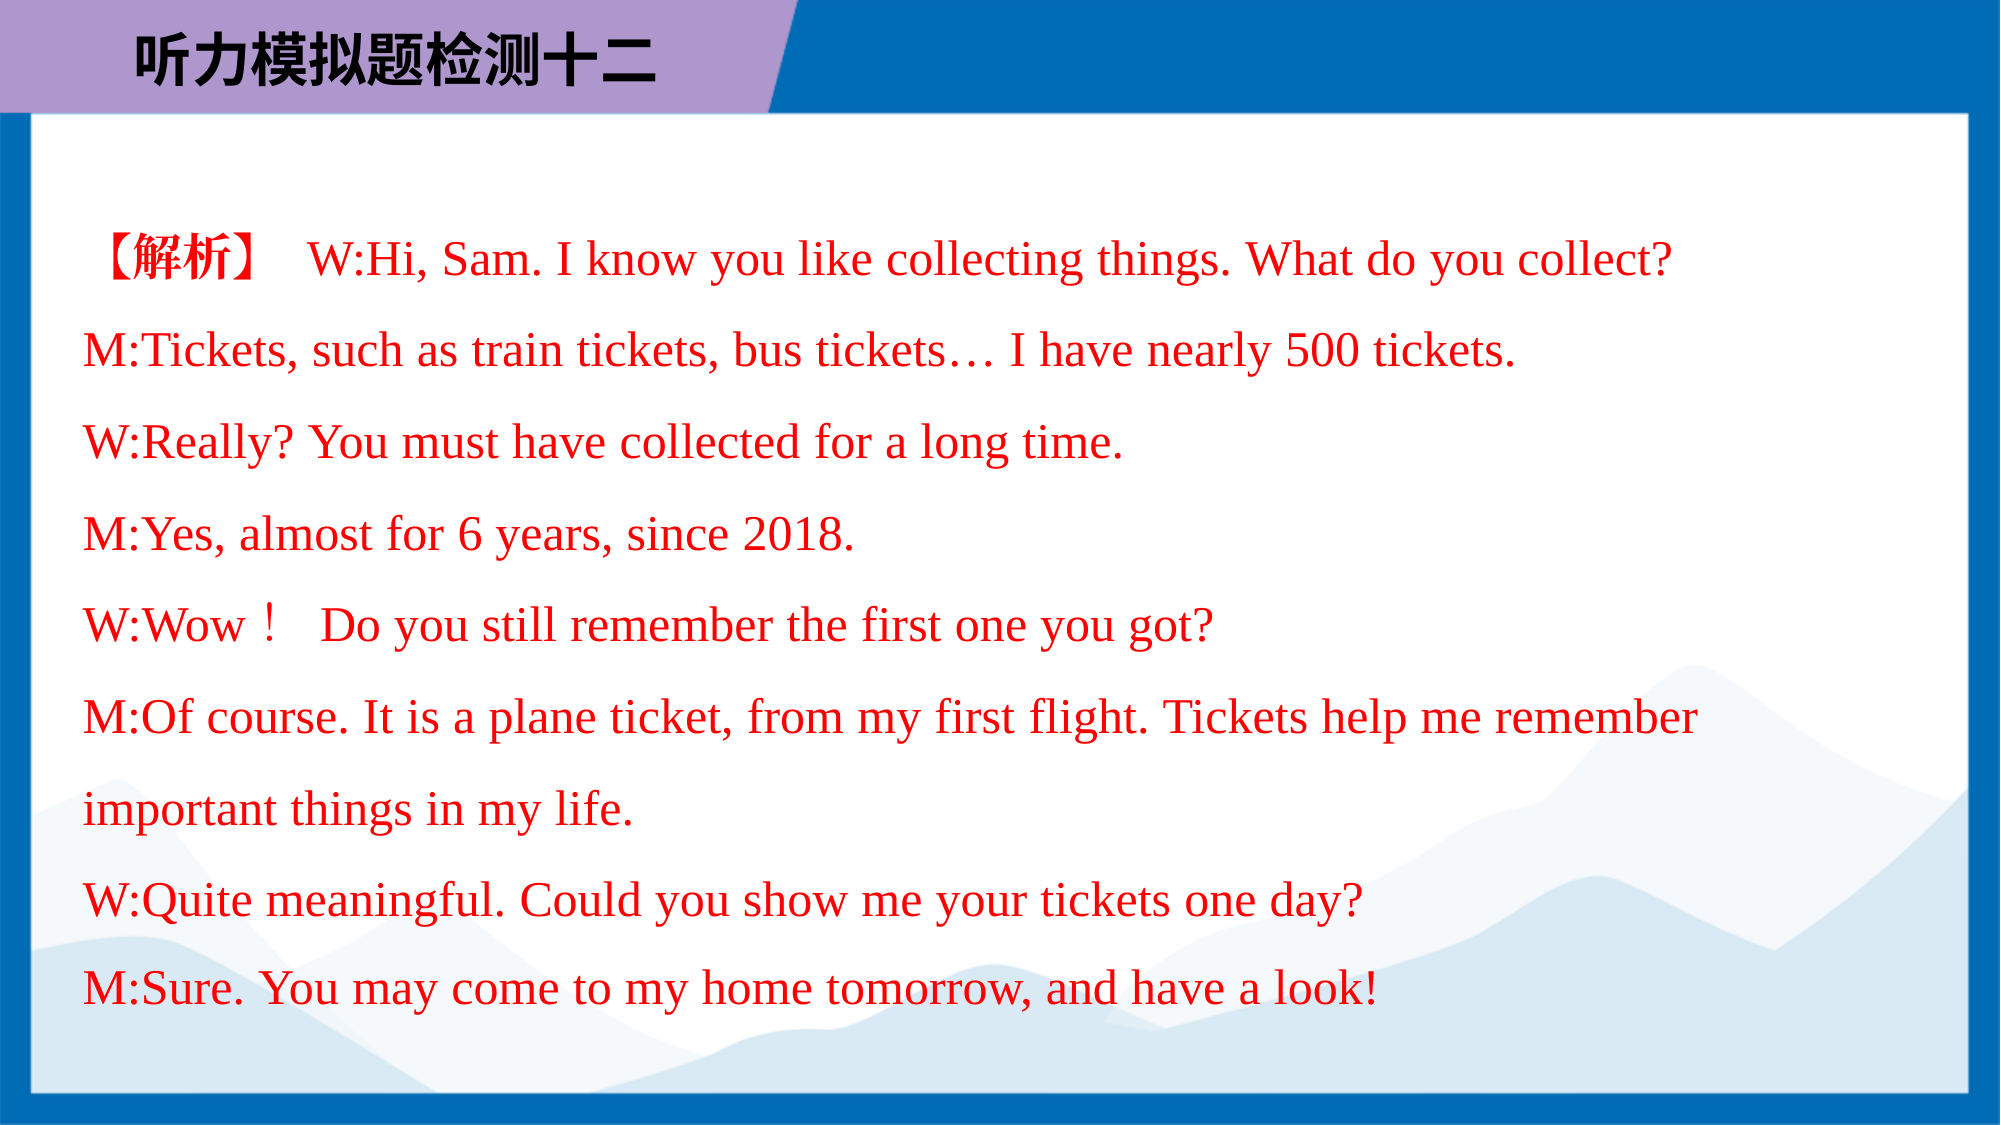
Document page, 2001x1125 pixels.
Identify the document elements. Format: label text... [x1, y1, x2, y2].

picture [0, 0, 2000, 1125]
text_box 【解析】 W:Hi, Sam. I know you like collecting things. What do you collect? M:Tickets, such as train tickets, bus tickets… I have nearly 500 tickets. W:Really? You must have collected for a long time. M:Yes, almost for 6 years, since 2018. W:Wow！Do you still remember the first one you got? M:Of course. It is a plane ticket, from my first flight. Tickets help me remember important things in my life. W:Quite meaningful. Could you show me your tickets one day? M:Sure. You may come to my home tomorrow, and have a look! [82, 193, 1917, 1005]
